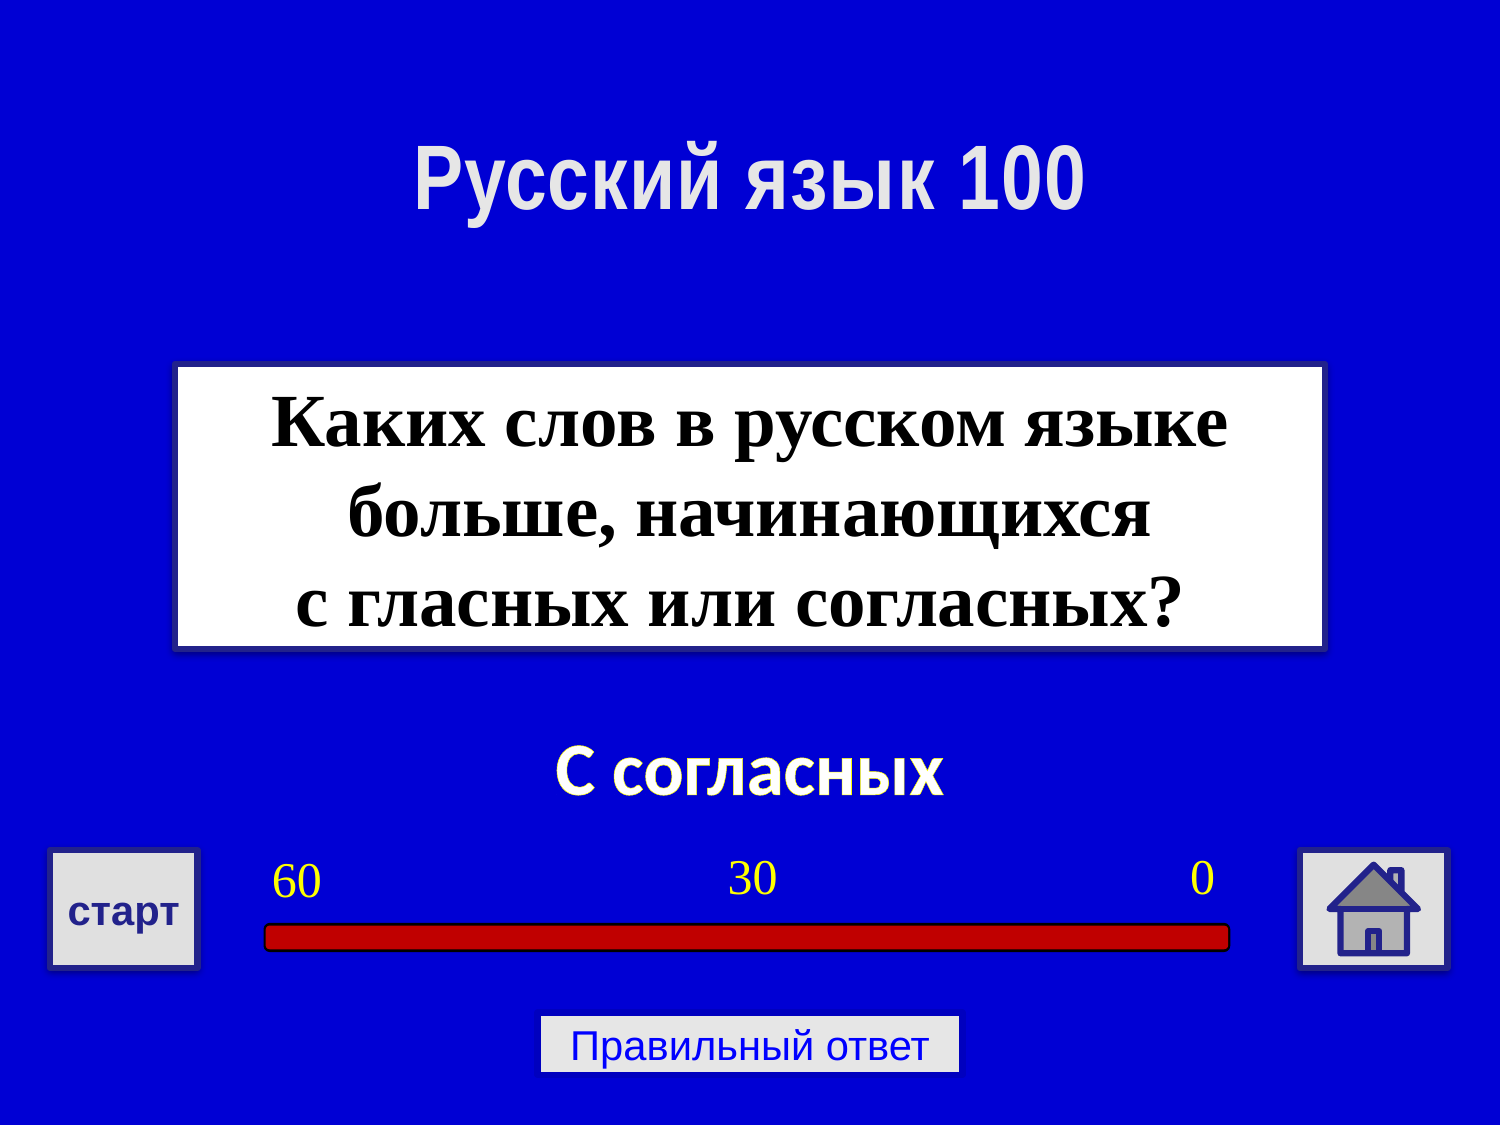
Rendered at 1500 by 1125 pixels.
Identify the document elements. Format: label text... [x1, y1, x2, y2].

text_box [1297, 847, 1451, 971]
text_box 30 [712, 837, 793, 913]
text_box 0 [1175, 837, 1231, 913]
text_box С согласных [0, 712, 1500, 818]
text_box Русский язык 100 [374, 120, 1125, 225]
text_box 60 [257, 840, 337, 915]
text_box старт [47, 847, 201, 971]
text_box Правильный ответ [535, 1010, 965, 1077]
text_box Каких слов в русском языке больше, начинающихся с гласных или согласных? [172, 361, 1328, 652]
text_box [263, 923, 1231, 952]
